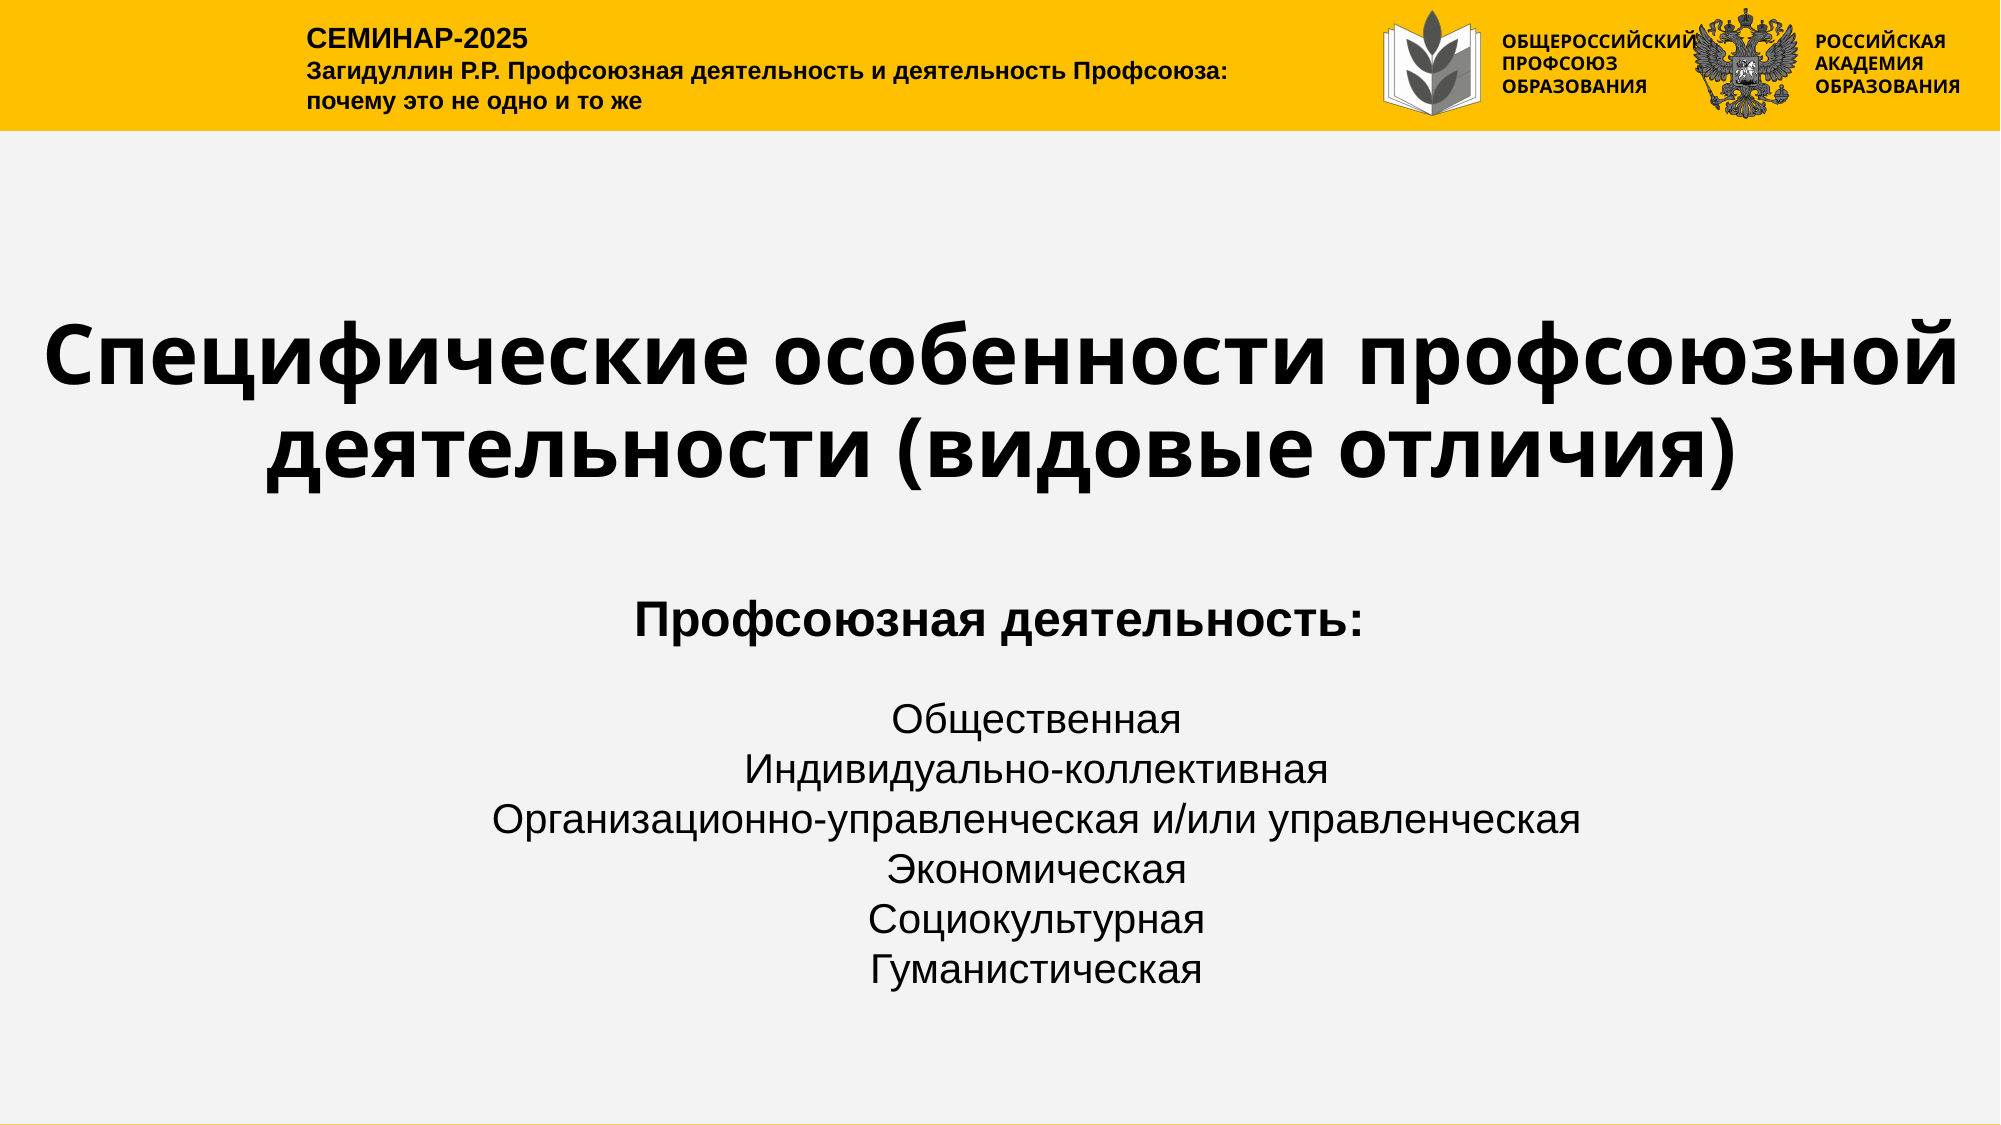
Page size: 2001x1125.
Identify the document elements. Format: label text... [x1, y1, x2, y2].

text_box Профсоюзная деятельность: Общественная Индивидуально-коллективная Организационно-управленческая и/или управленческая Экономическая Социокультурная Гуманистическая [129, 579, 1870, 1000]
text_box Специфические особенности профсоюзной деятельности (видовые отличия) [2, 296, 2000, 498]
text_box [291, 8, 1990, 124]
